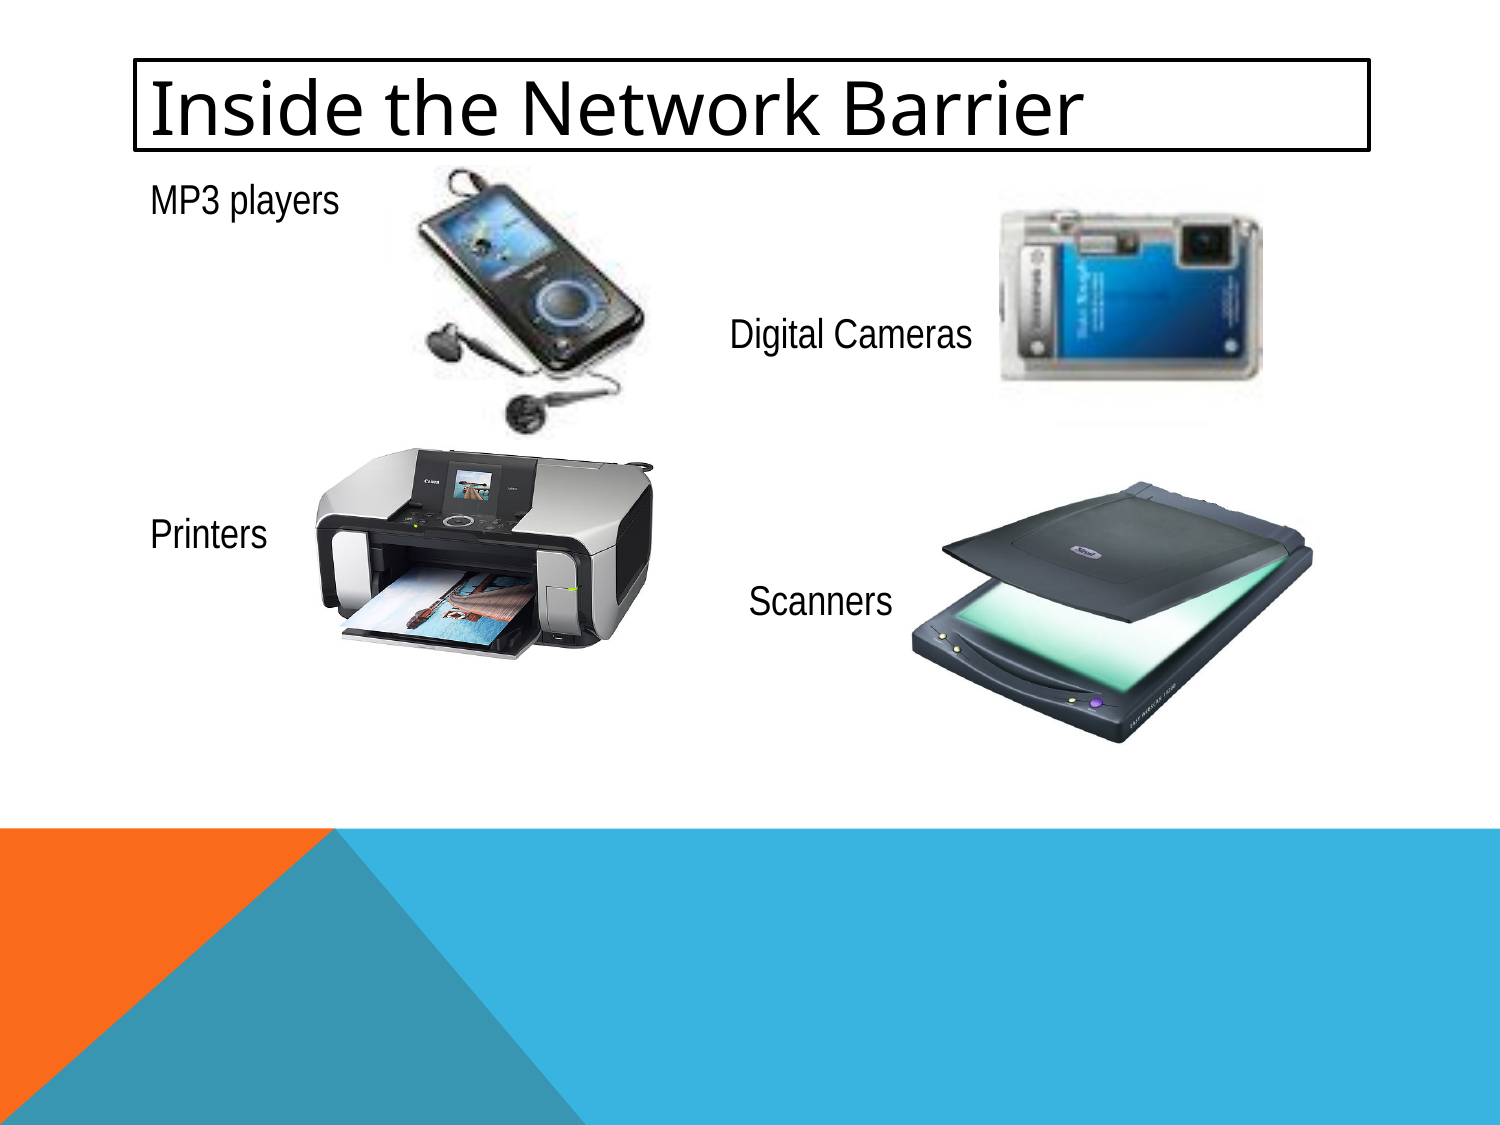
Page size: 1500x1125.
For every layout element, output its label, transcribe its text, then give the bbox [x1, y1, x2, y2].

title Inside the Network Barrier [133, 58, 1371, 152]
list MP3 players Digital Cameras Printers Scanners [135, 165, 1363, 757]
picture [999, 165, 1263, 429]
picture [306, 165, 663, 672]
picture [899, 474, 1321, 757]
